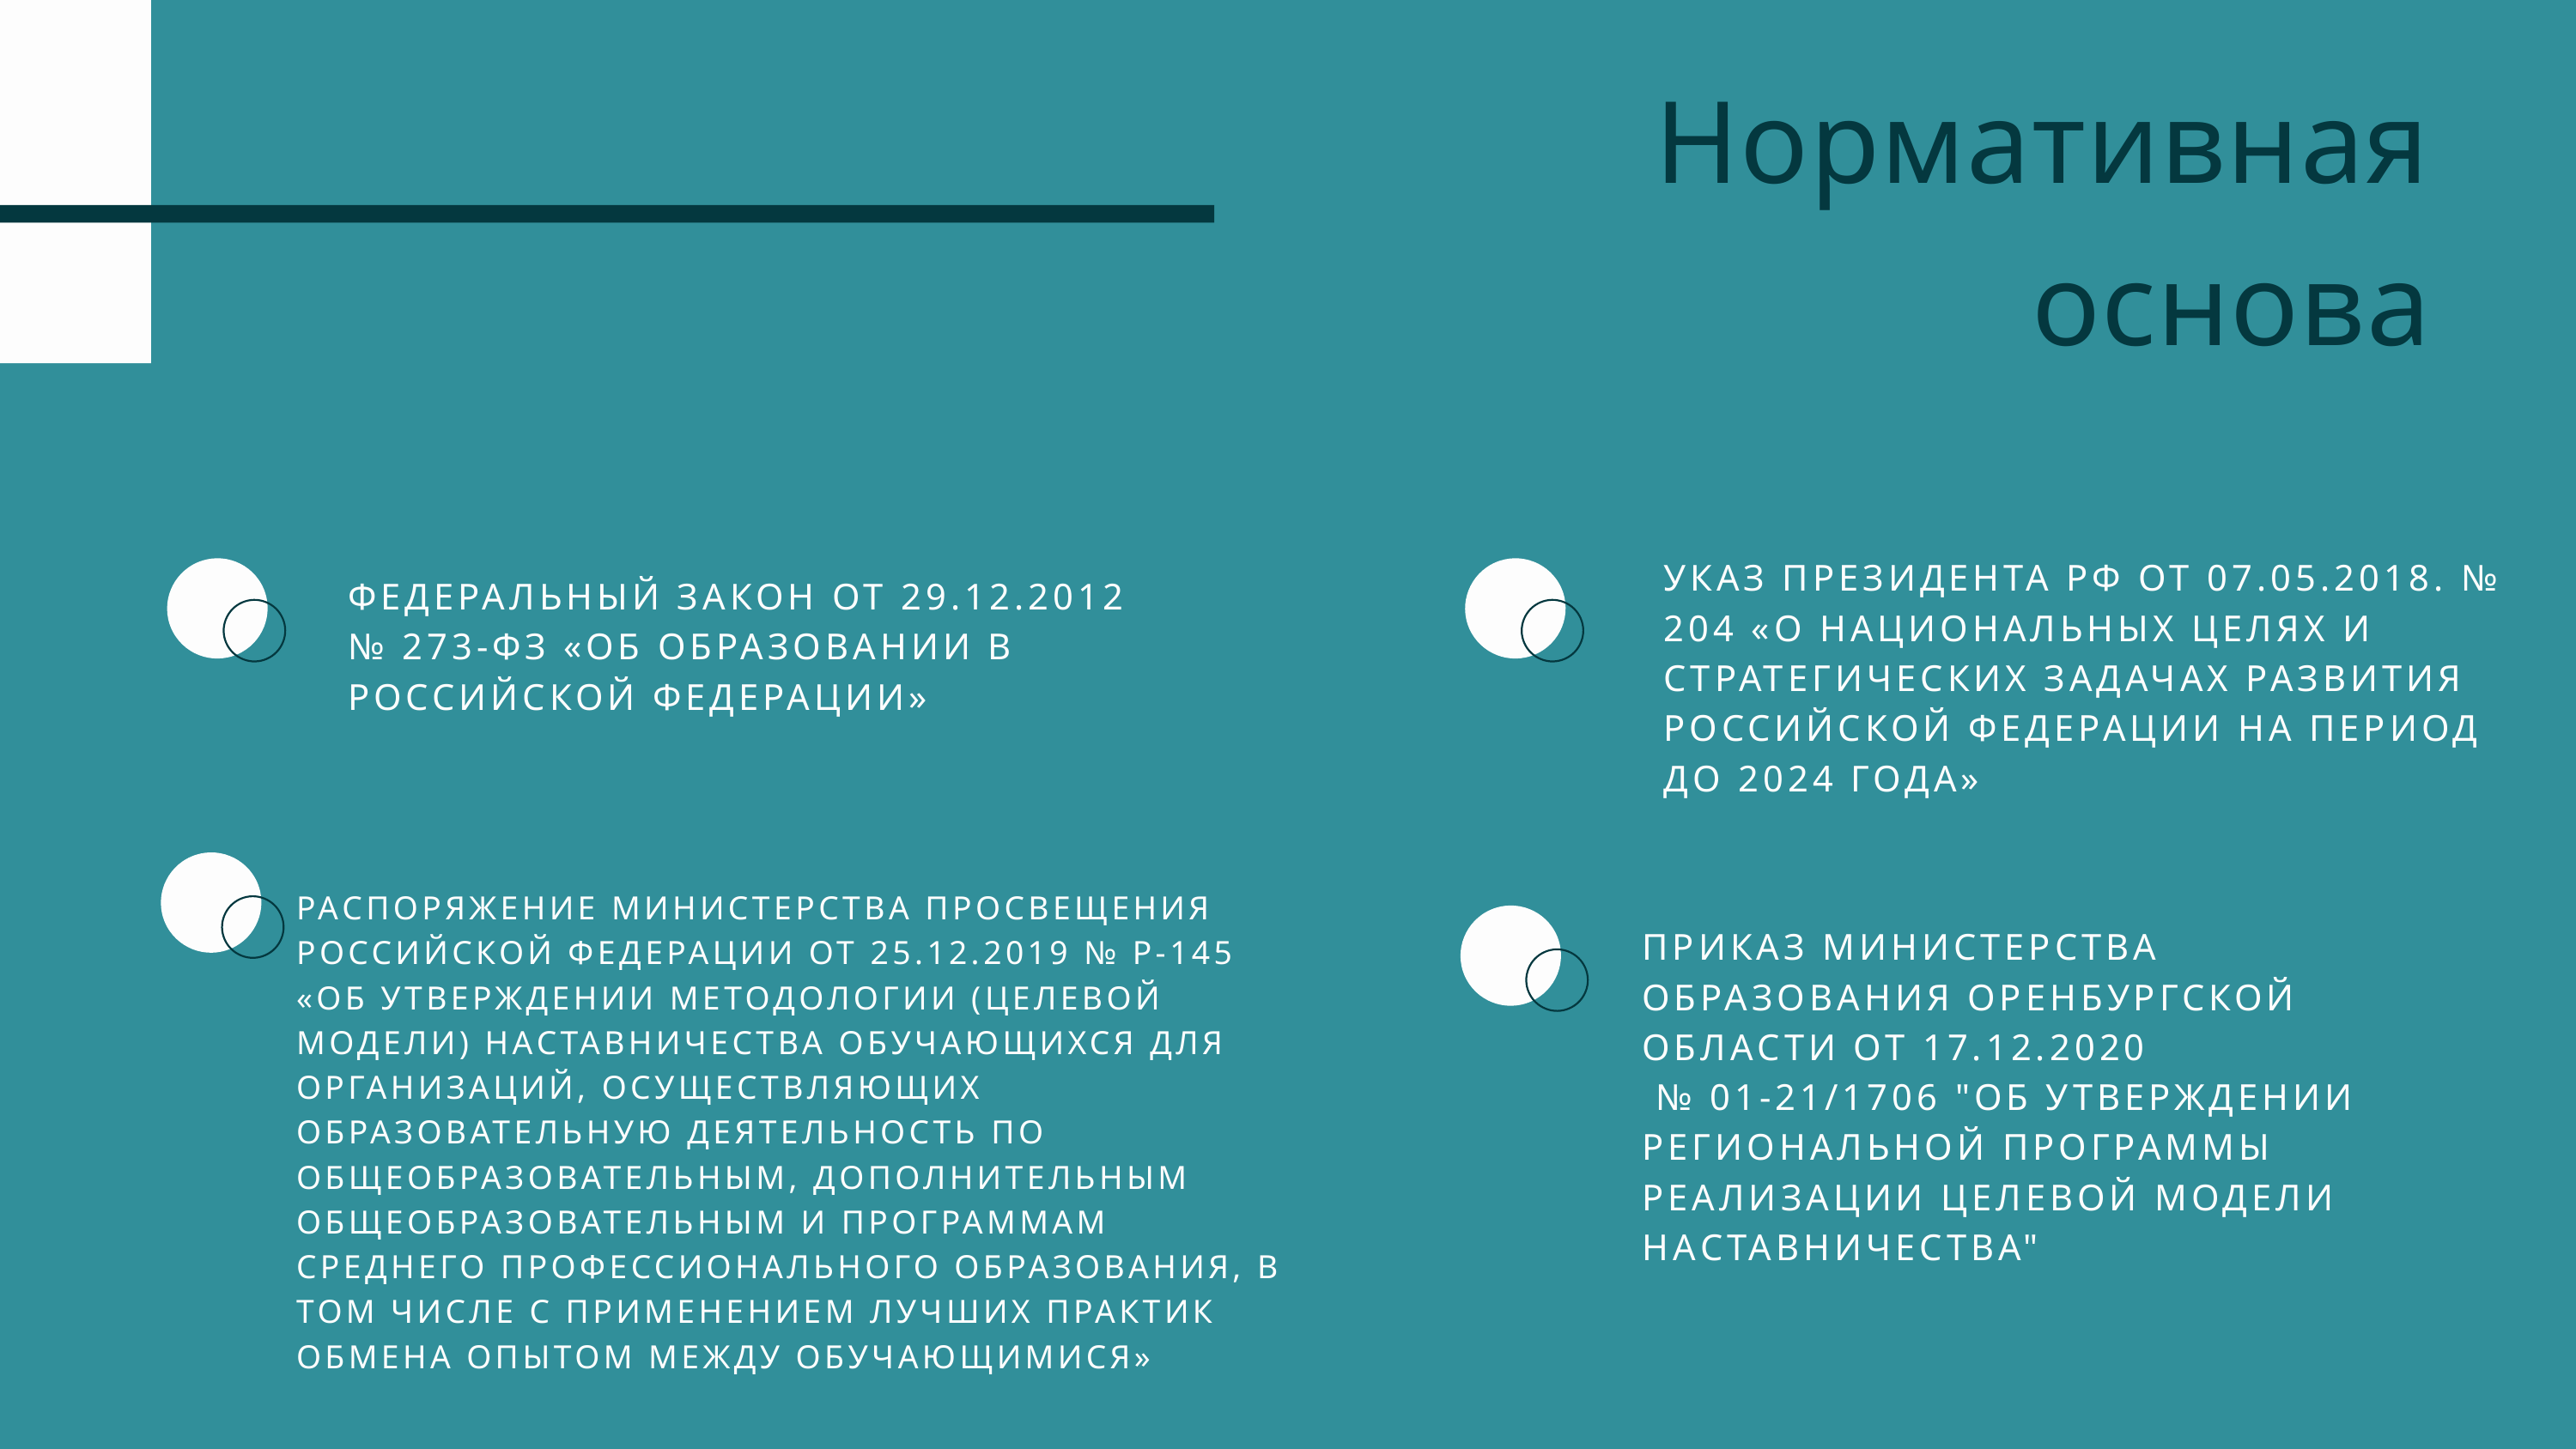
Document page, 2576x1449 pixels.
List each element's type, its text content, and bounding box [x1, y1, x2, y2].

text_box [1520, 598, 1585, 663]
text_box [221, 894, 285, 960]
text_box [167, 557, 268, 659]
text_box [0, 204, 1215, 223]
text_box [1460, 905, 1562, 1007]
text_box Нормативная основа [1291, 43, 2432, 368]
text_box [1464, 557, 1566, 659]
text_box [295, 885, 1314, 1434]
text_box [0, 0, 151, 204]
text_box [222, 598, 287, 663]
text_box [347, 570, 1137, 737]
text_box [1663, 552, 2523, 819]
text_box [0, 223, 151, 364]
text_box ПРИКАЗ МИНИСТЕРСТВА ОБРАЗОВАНИЯ ОРЕНБУРГСКОЙ ОБЛАСТИ ОТ 17.12.2020 № 01-21/1706 "ОБ УТВЕРЖДЕНИИ РЕГИОНАЛЬНОЙ ПРОГРАММЫ РЕАЛИЗАЦИИ ЦЕЛЕВОЙ МОДЕЛИ НАСТАВНИЧЕСТВА" [1642, 917, 2480, 1268]
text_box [1525, 948, 1589, 1012]
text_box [160, 852, 262, 954]
